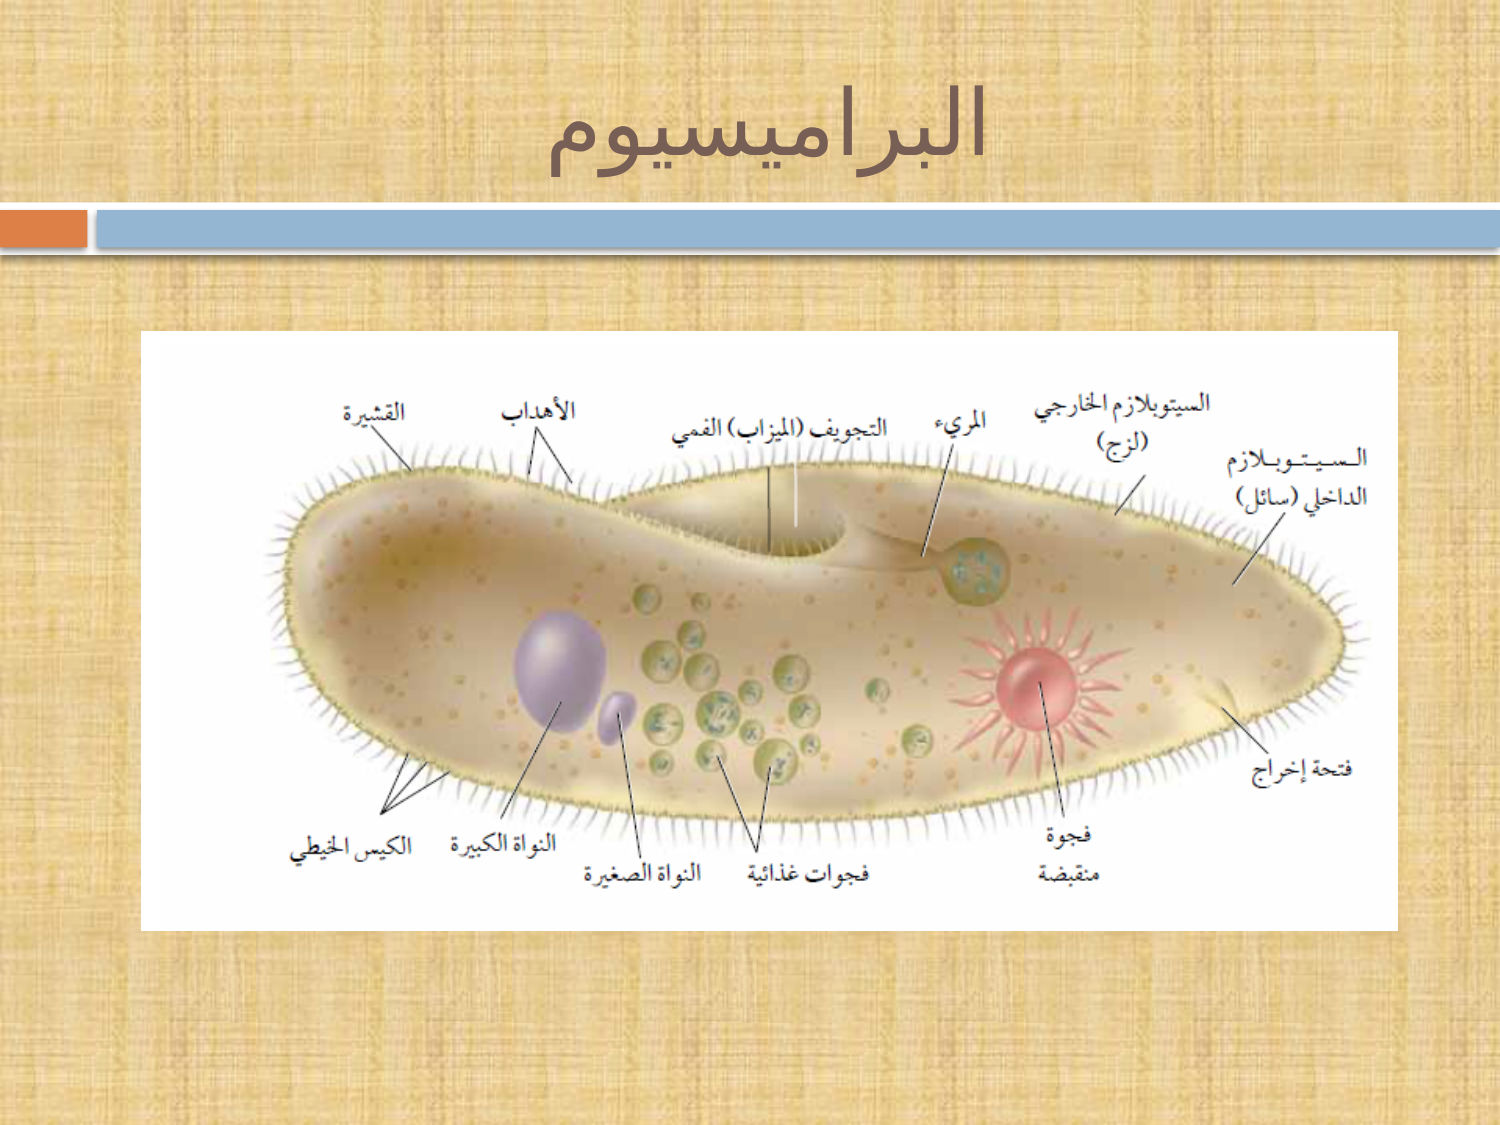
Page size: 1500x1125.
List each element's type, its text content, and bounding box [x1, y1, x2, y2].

title البراميسيوم [100, 37, 1438, 200]
picture [0, 255, 1500, 1125]
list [140, 331, 1398, 931]
picture [0, 0, 1500, 202]
